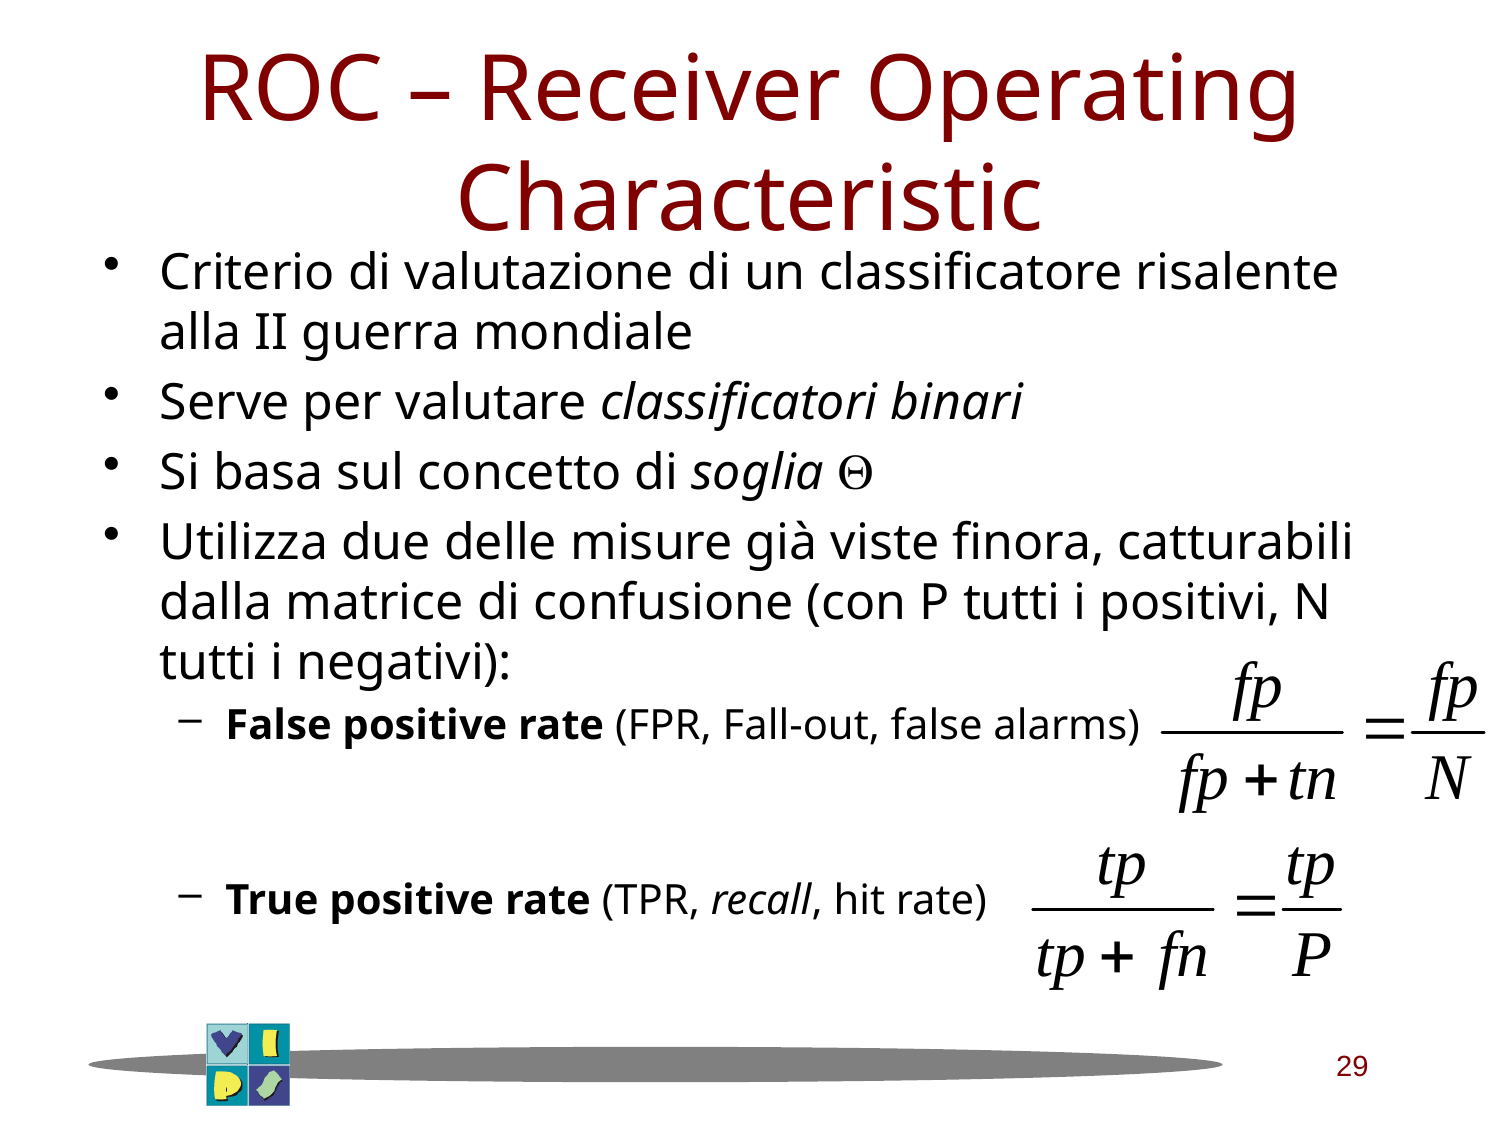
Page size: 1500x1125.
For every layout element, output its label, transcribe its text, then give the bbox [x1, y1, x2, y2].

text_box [1021, 822, 1355, 1002]
title ROC – Receiver Operating Characteristic [75, 45, 1425, 233]
list Criterio di valutazione di un classificatore risalente alla II guerra mondiale Serve per valutare classificatori binari Si basa sul concetto di soglia Q Utilizza due delle misure già viste finora, catturabili dalla matrice di confusione (con P tutti i positivi, N tutti i negativi): False positive rate (FPR, Fall-out, false alarms) True positive rate (TPR, recall, hit rate) [88, 231, 1400, 975]
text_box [1150, 644, 1500, 825]
slide_number 29 [1033, 1039, 1384, 1118]
picture [206, 1023, 290, 1106]
